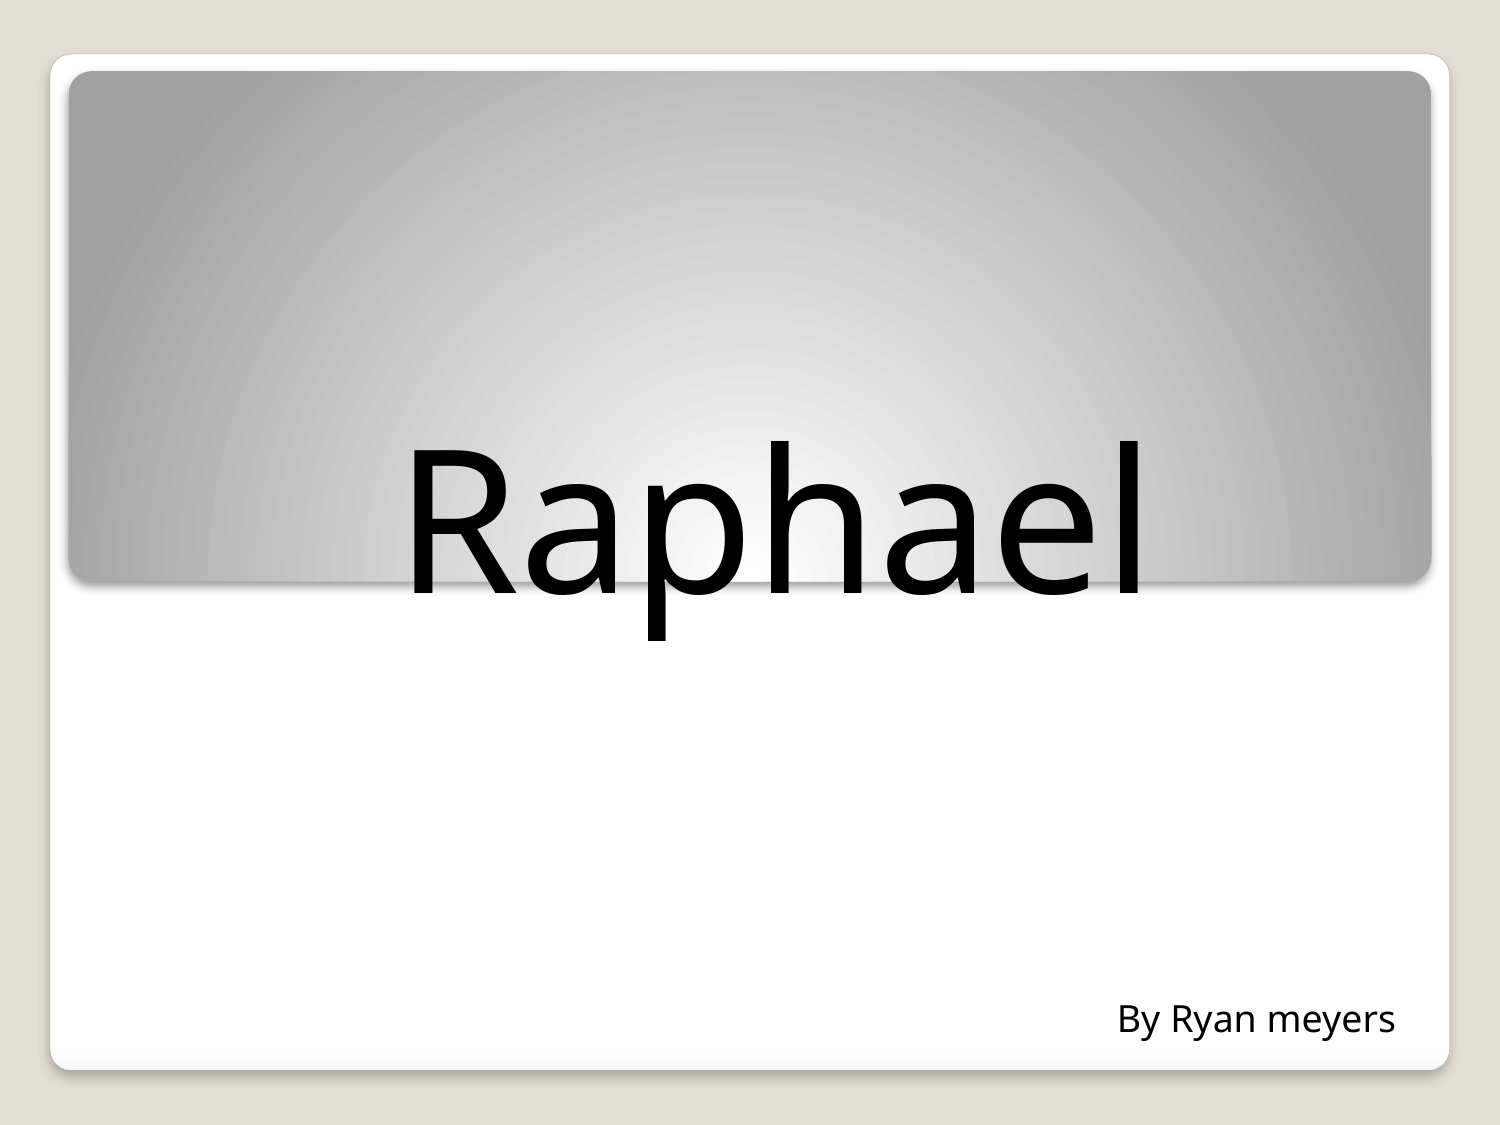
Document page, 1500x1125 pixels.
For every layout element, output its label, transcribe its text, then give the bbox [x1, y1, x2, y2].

title Raphael [150, 425, 1400, 641]
text_box By Ryan meyers [1102, 987, 1412, 1048]
